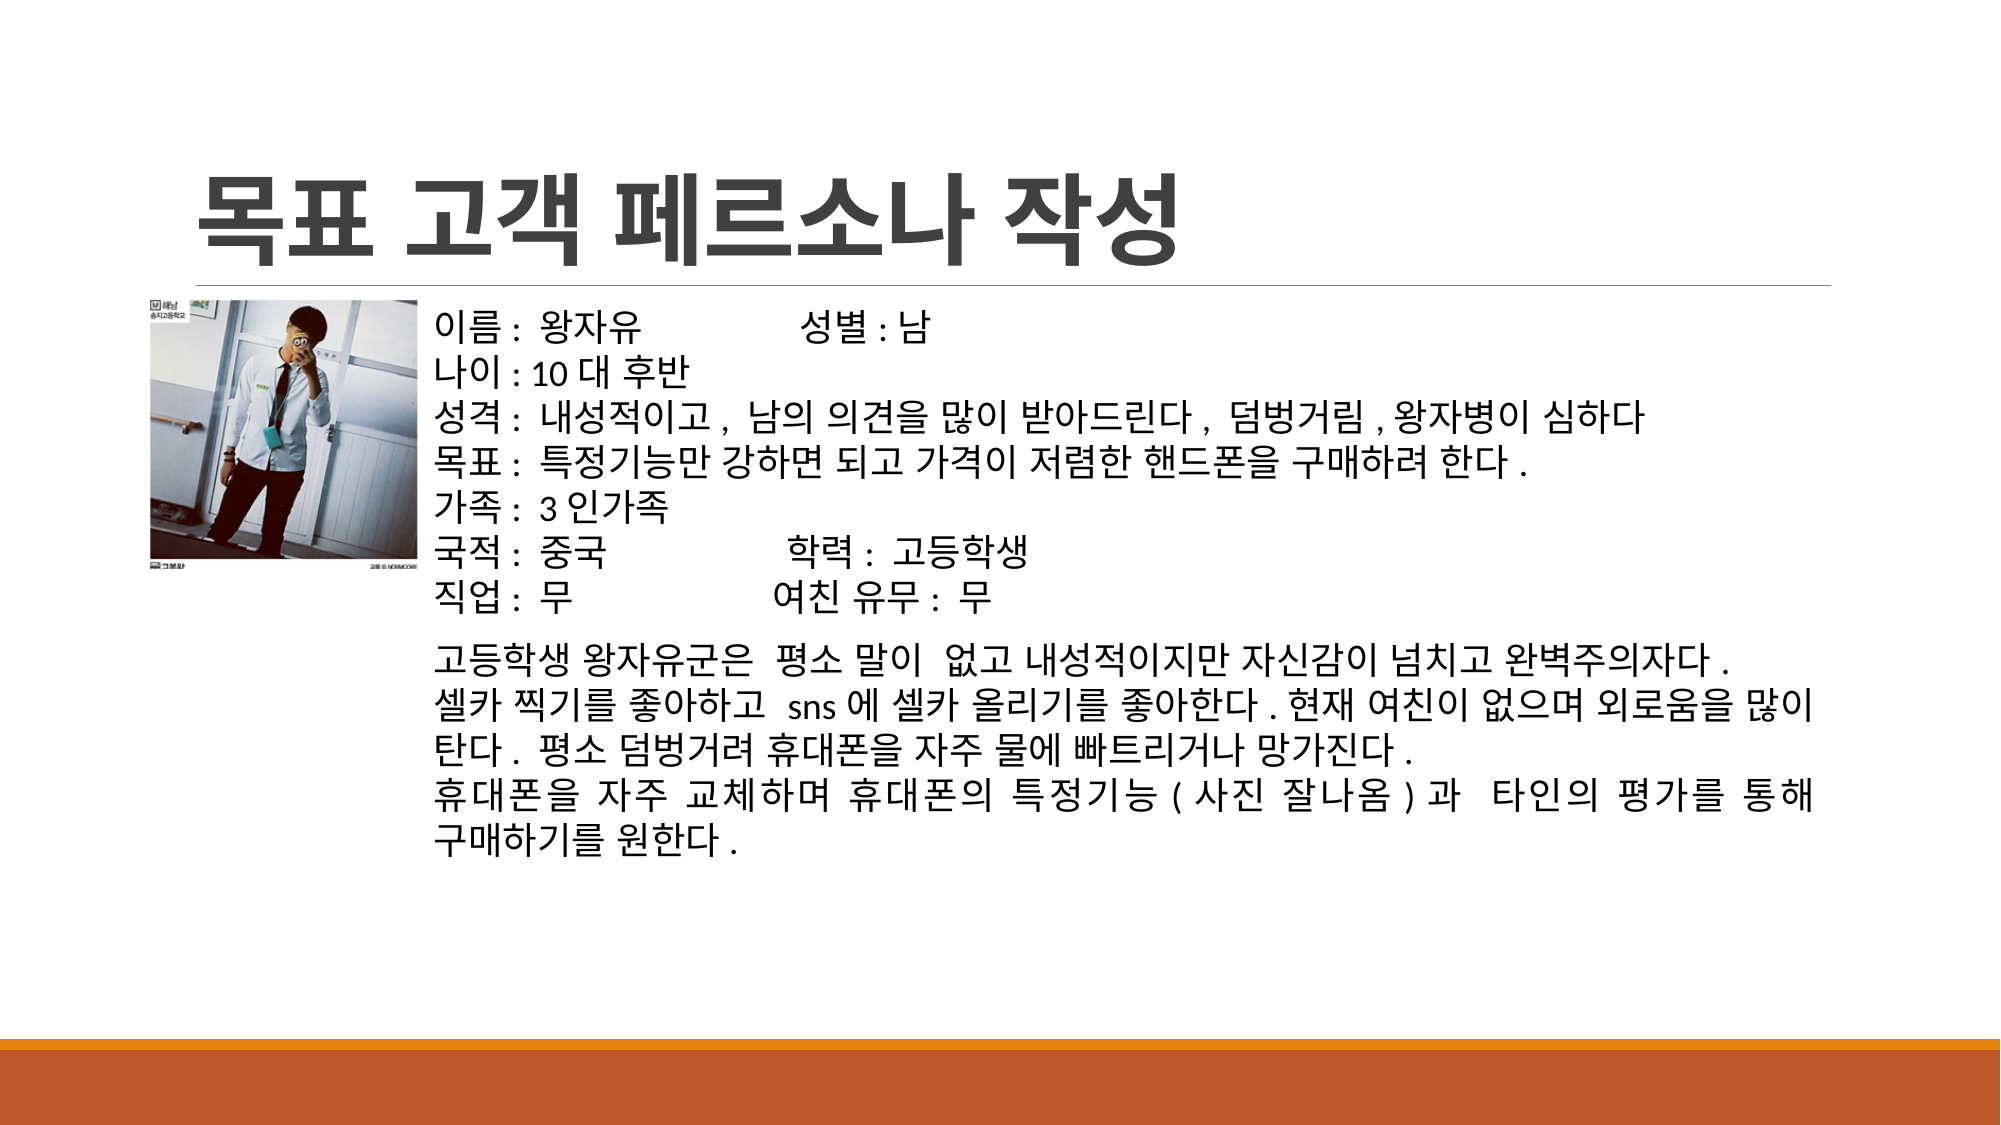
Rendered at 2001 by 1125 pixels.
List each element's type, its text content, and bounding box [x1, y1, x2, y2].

picture [146, 295, 419, 570]
title 목표 고객 페르소나 작성 [180, 47, 1830, 285]
text_box 고등학생 왕자유군은 평소 말이 없고 내성적이지만 자신감이 넘치고 완벽주의자다. 셀카 찍기를 좋아하고 sns에 셀카 올리기를 좋아한다.현재 여친이 없으며 외로움을 많이 탄다. 평소 덤벙거려 휴대폰을 자주 물에 빠트리거나 망가진다. 휴대폰을 자주 교체하며 휴대폰의 특정기능(사진 잘나옴)과 타인의 평가를 통해 구매하기를 원한다. [418, 629, 1830, 870]
text_box 이름: 왕자유 성별:남 나이: 10대 후반 성격: 내성적이고, 남의 의견을 많이 받아드린다, 덤벙거림,왕자병이 심하다 목표: 특정기능만 강하면 되고 가격이 저렴한 핸드폰을 구매하려 한다. 가족: 3인가족 국적: 중국 학력: 고등학생 직업: 무 여친 유무: 무 [418, 296, 1830, 626]
